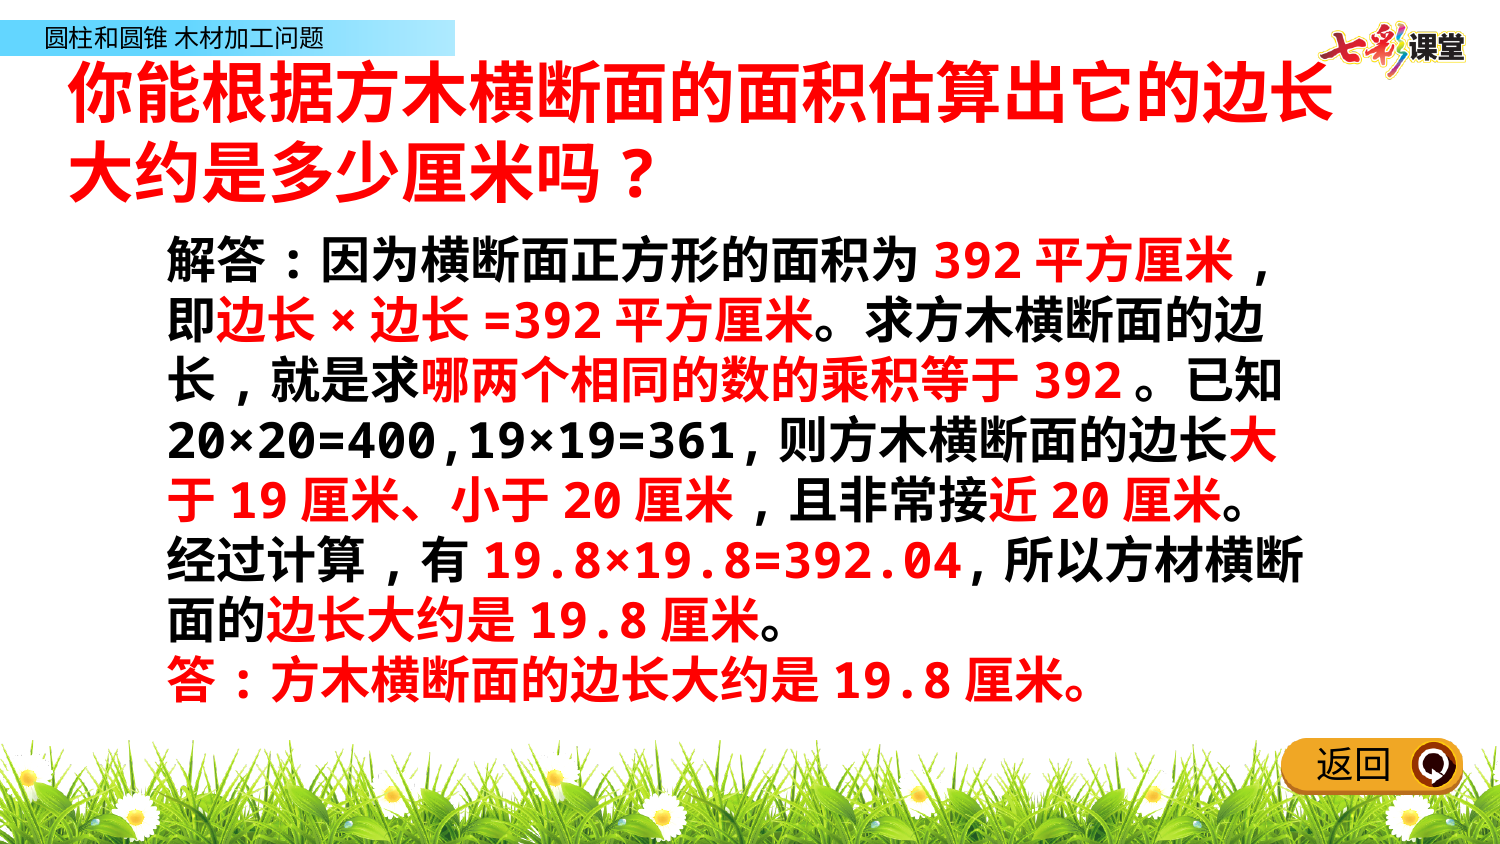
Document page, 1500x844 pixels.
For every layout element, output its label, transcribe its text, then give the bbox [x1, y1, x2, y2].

picture [0, 740, 1500, 844]
text_box 解答:因为横断面正方形的面积为392平方厘米,即边长×边长=392平方厘米。求方木横断面的边长,就是求哪两个相同的数的乘积等于392。已知20×20=400,19×19=361,则方木横断面的边长大于19厘米、小于20厘米,且非常接近20厘米。经过计算,有19.8×19.8=392.04,所以方材横断面的边长大约是19.8厘米。 答:方木横断面的边长大约是19.8厘米。 [151, 220, 1329, 716]
text_box 你能根据方木横断面的面积估算出它的边长大约是多少厘米吗? [53, 43, 1392, 219]
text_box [1281, 733, 1464, 795]
picture [1316, 20, 1468, 80]
